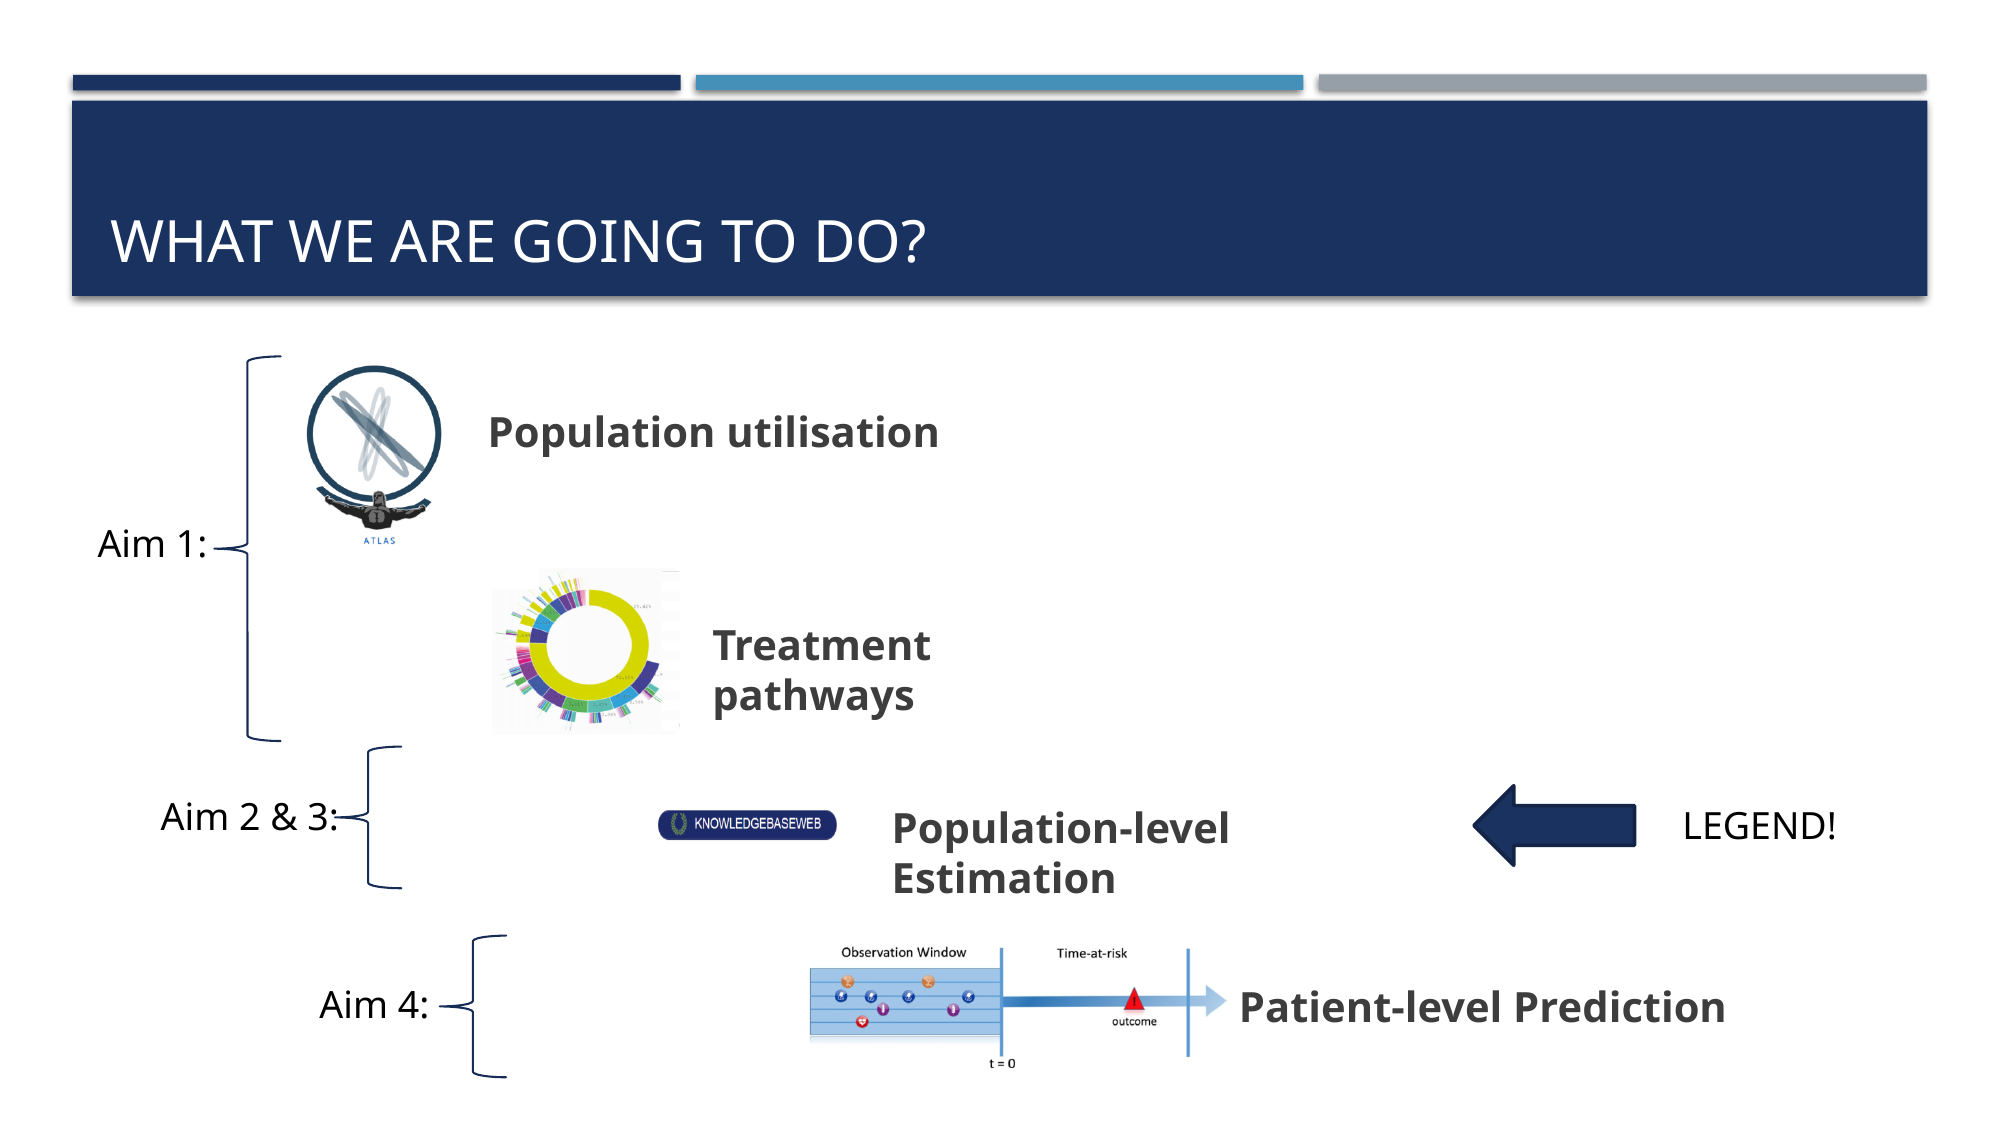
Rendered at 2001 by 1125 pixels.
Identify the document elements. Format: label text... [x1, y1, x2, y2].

text_box Aim 4: [304, 973, 445, 1034]
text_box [789, 938, 1755, 1079]
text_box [599, 794, 1454, 861]
text_box Aim 1: [82, 512, 223, 573]
text_box LEGEND! [1667, 794, 1941, 854]
text_box Aim 2 & 3: [145, 785, 354, 846]
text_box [472, 527, 1143, 742]
title What we are going to do? [95, 115, 1905, 282]
text_box [1472, 784, 1637, 867]
text_box [354, 745, 403, 890]
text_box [280, 347, 1017, 566]
text_box [445, 934, 508, 1079]
text_box [223, 355, 282, 743]
